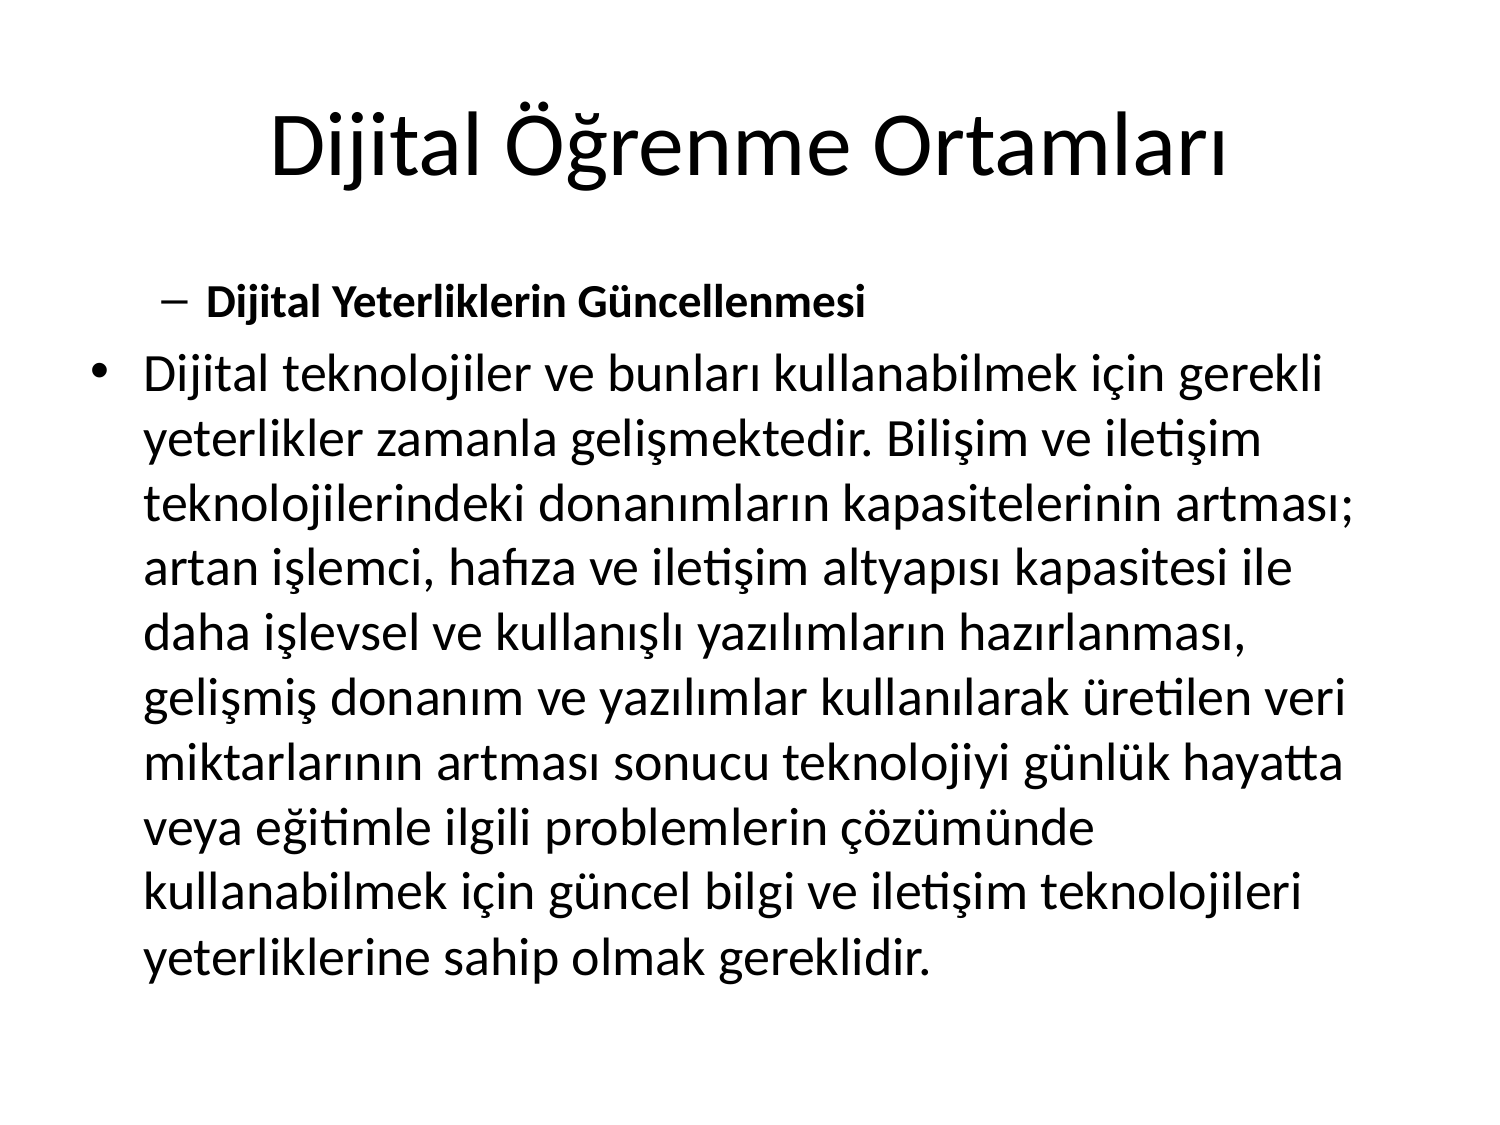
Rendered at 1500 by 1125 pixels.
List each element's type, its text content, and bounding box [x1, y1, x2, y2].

title Dijital Öğrenme Ortamları [75, 45, 1425, 233]
list Dijital Yeterliklerin Güncellenmesi Dijital teknolojiler ve bunları kullanabilmek için gerekli yeterlikler zamanla gelişmektedir. Bilişim ve iletişim teknolojilerindeki donanımların kapasitelerinin artması; artan işlemci, hafıza ve iletişim altyapısı kapasitesi ile daha işlevsel ve kullanışlı yazılımların hazırlanması, gelişmiş donanım ve yazılımlar kullanılarak üretilen veri miktarlarının artması sonucu teknolojiyi günlük hayatta veya eğitimle ilgili problemlerin çözümünde kullanabilmek için güncel bilgi ve iletişim teknolojileri yeterliklerine sahip olmak gereklidir. [75, 262, 1425, 1005]
